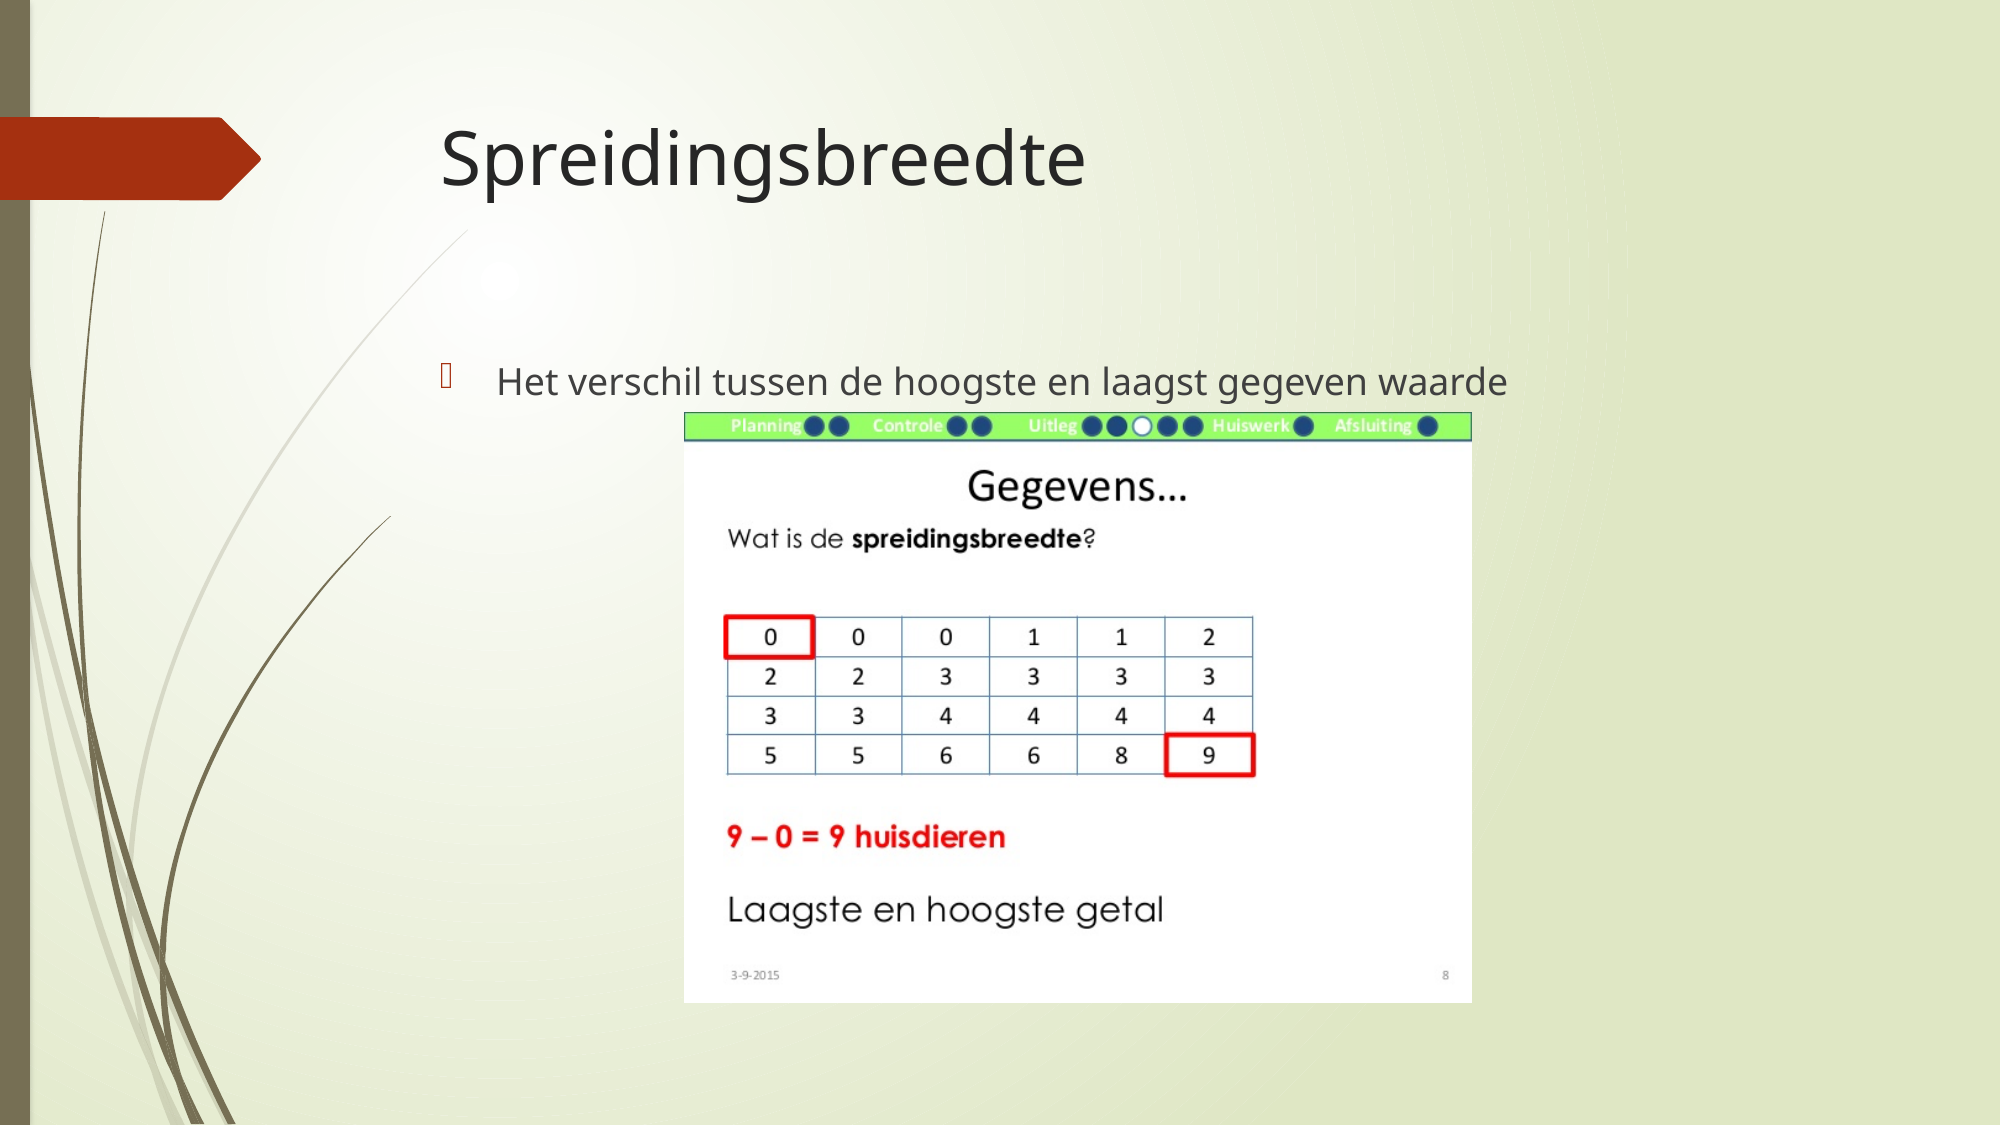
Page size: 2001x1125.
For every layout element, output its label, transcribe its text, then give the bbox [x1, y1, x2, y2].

picture [684, 411, 1472, 1003]
list Het verschil tussen de hoogste en laagst gegeven waarde [424, 350, 1888, 970]
title Spreidingsbreedte [425, 102, 1888, 313]
